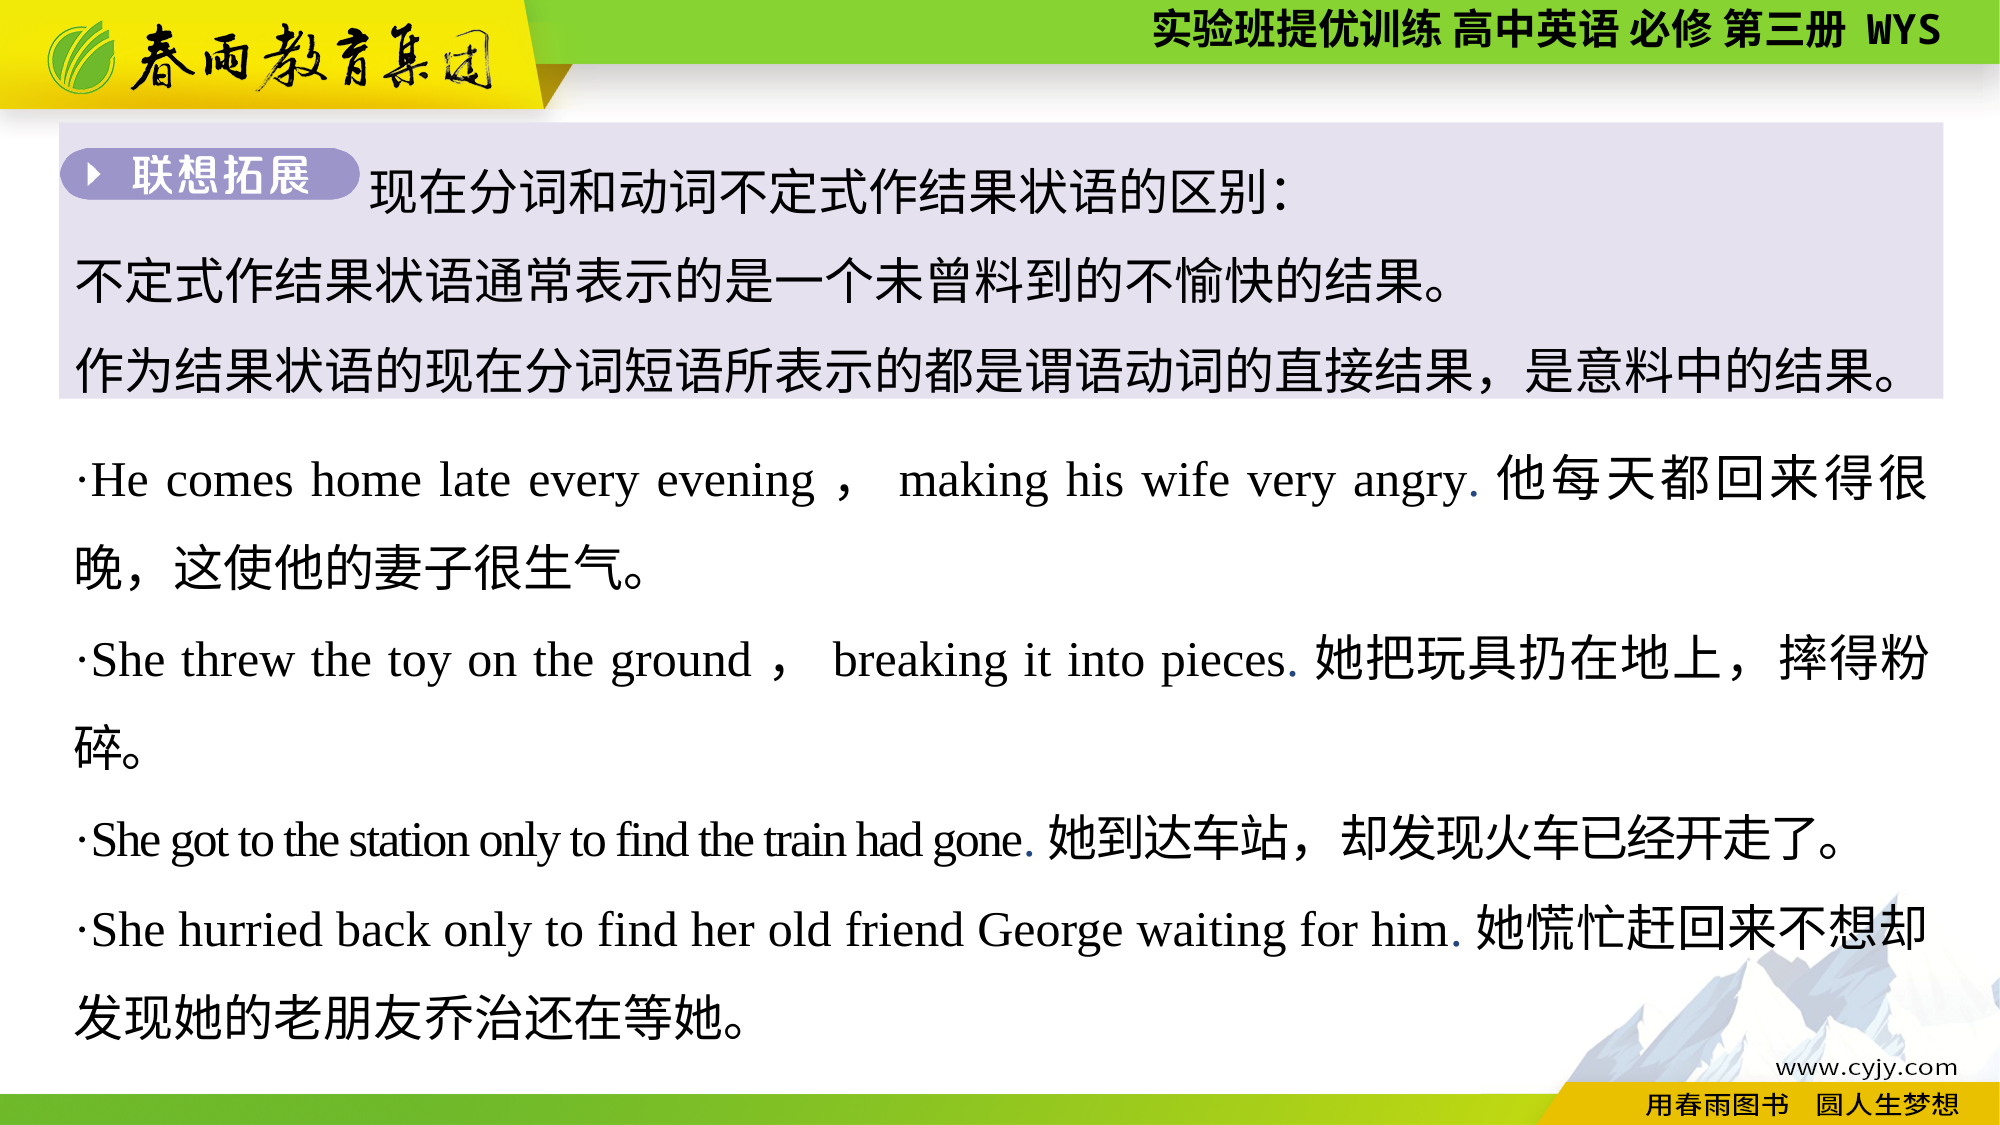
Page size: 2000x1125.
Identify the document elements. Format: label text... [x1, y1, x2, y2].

text_box ·He comes home late every evening，making his wife very angry.他每天都回来得很晚，这使他的妻子很生气。 ·She threw the toy on the ground，breaking it into pieces.她把玩具扔在地上，摔得粉碎。 ·She got to the station only to find the train had gone.她到达车站，却发现火车已经开走了。 ·She hurried back only to find her old friend George waiting for him.她慌忙赶回来不想却发现她的老朋友乔治还在等她。 [59, 408, 1944, 1054]
picture [0, 0, 2000, 1125]
list 现在分词和动词不定式作结果状语的区别： 不定式作结果状语通常表示的是一个未曾料到的不愉快的结果。 作为结果状语的现在分词短语所表示的都是谓语动词的直接结果，是意料中的结果。 [59, 122, 1944, 399]
